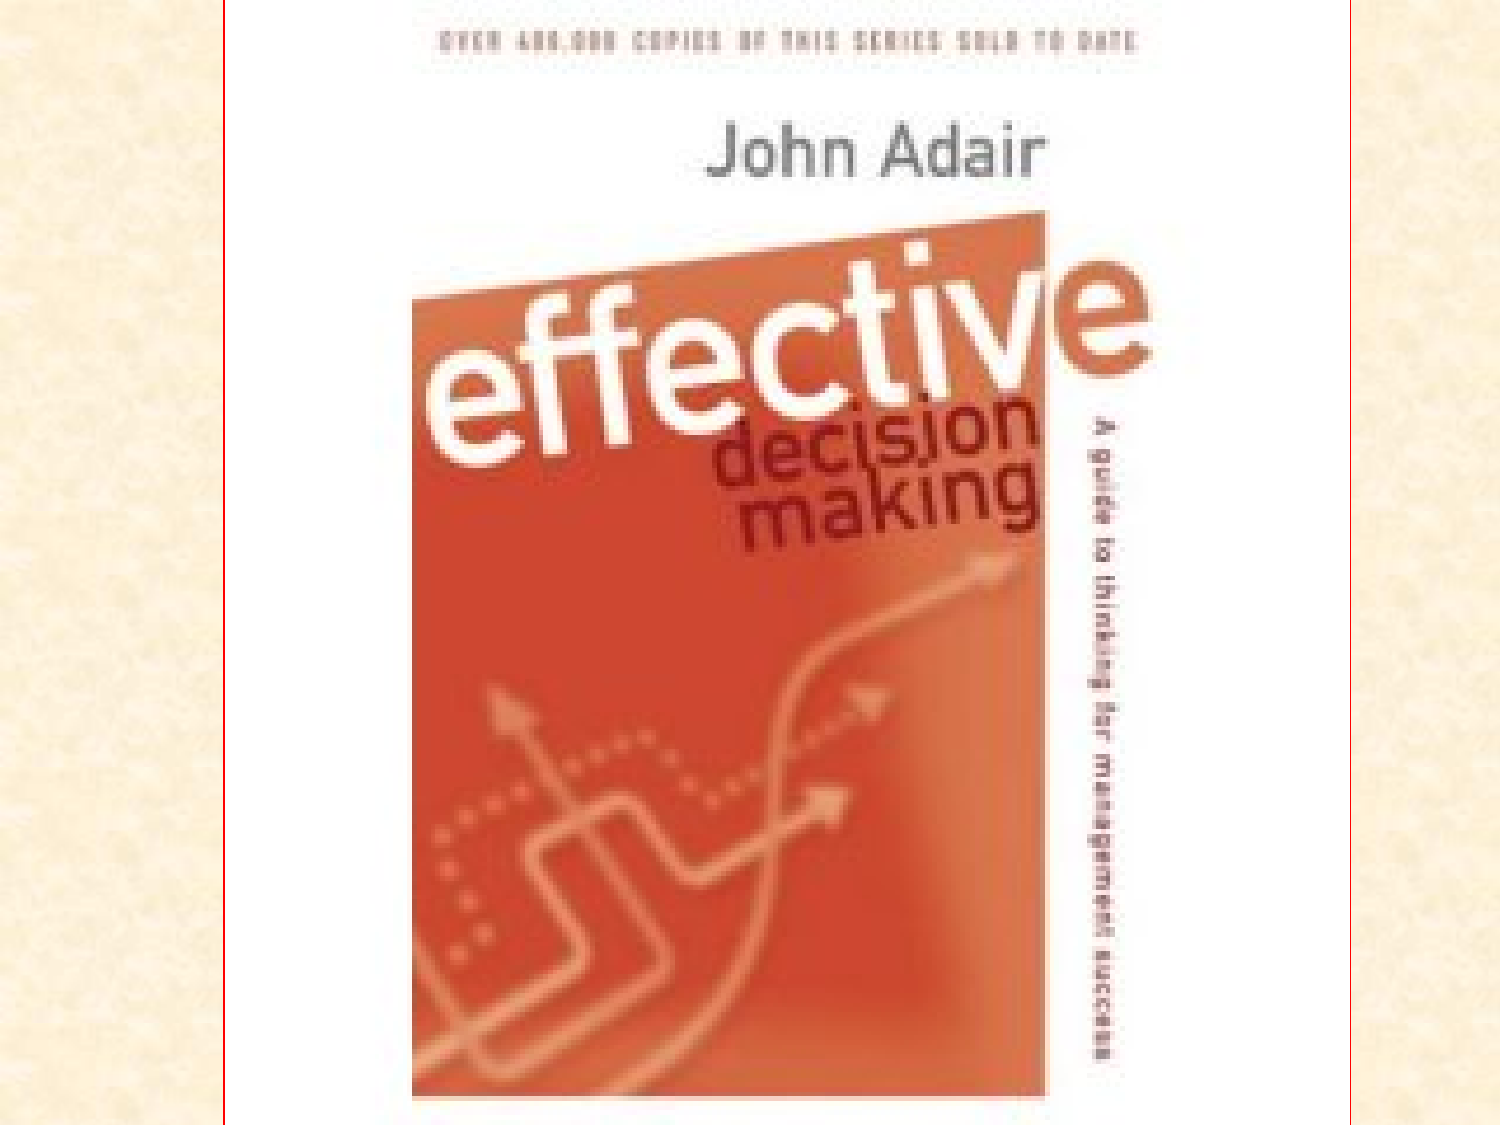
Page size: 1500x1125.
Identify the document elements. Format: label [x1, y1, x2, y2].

picture [0, 0, 223, 1125]
picture [1351, 0, 1500, 1125]
list [224, 0, 1351, 1125]
